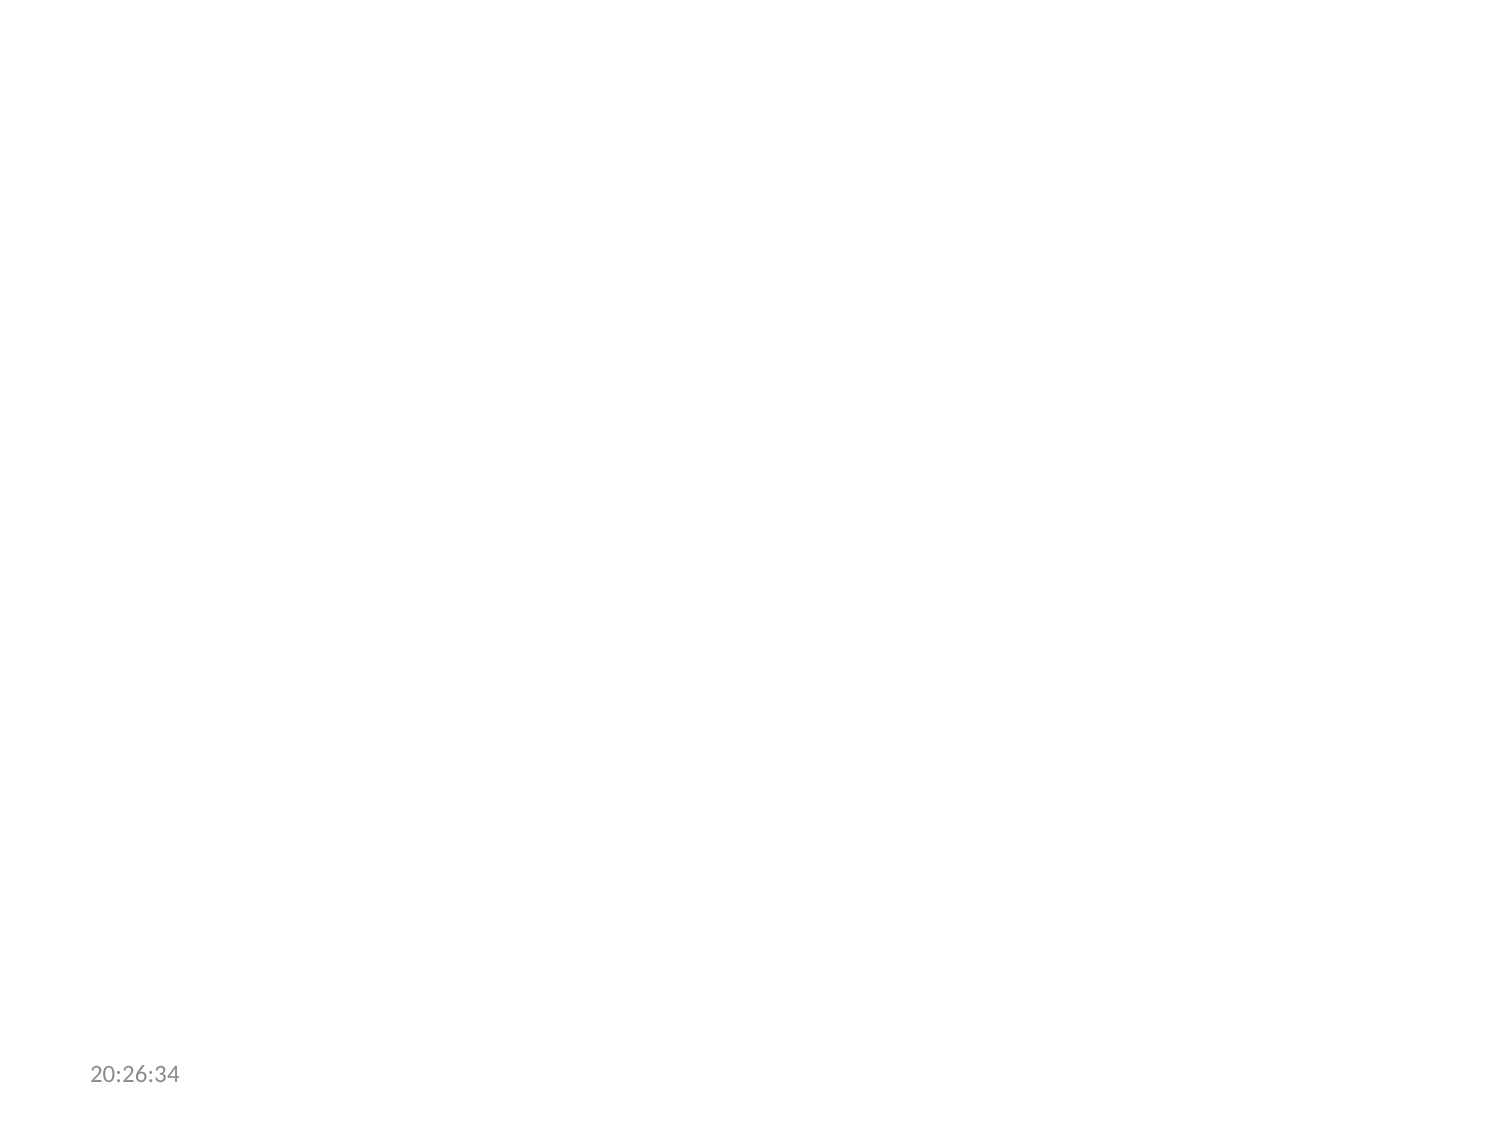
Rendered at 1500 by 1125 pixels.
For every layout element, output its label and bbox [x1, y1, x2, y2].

slide_number [75, 1042, 425, 1103]
